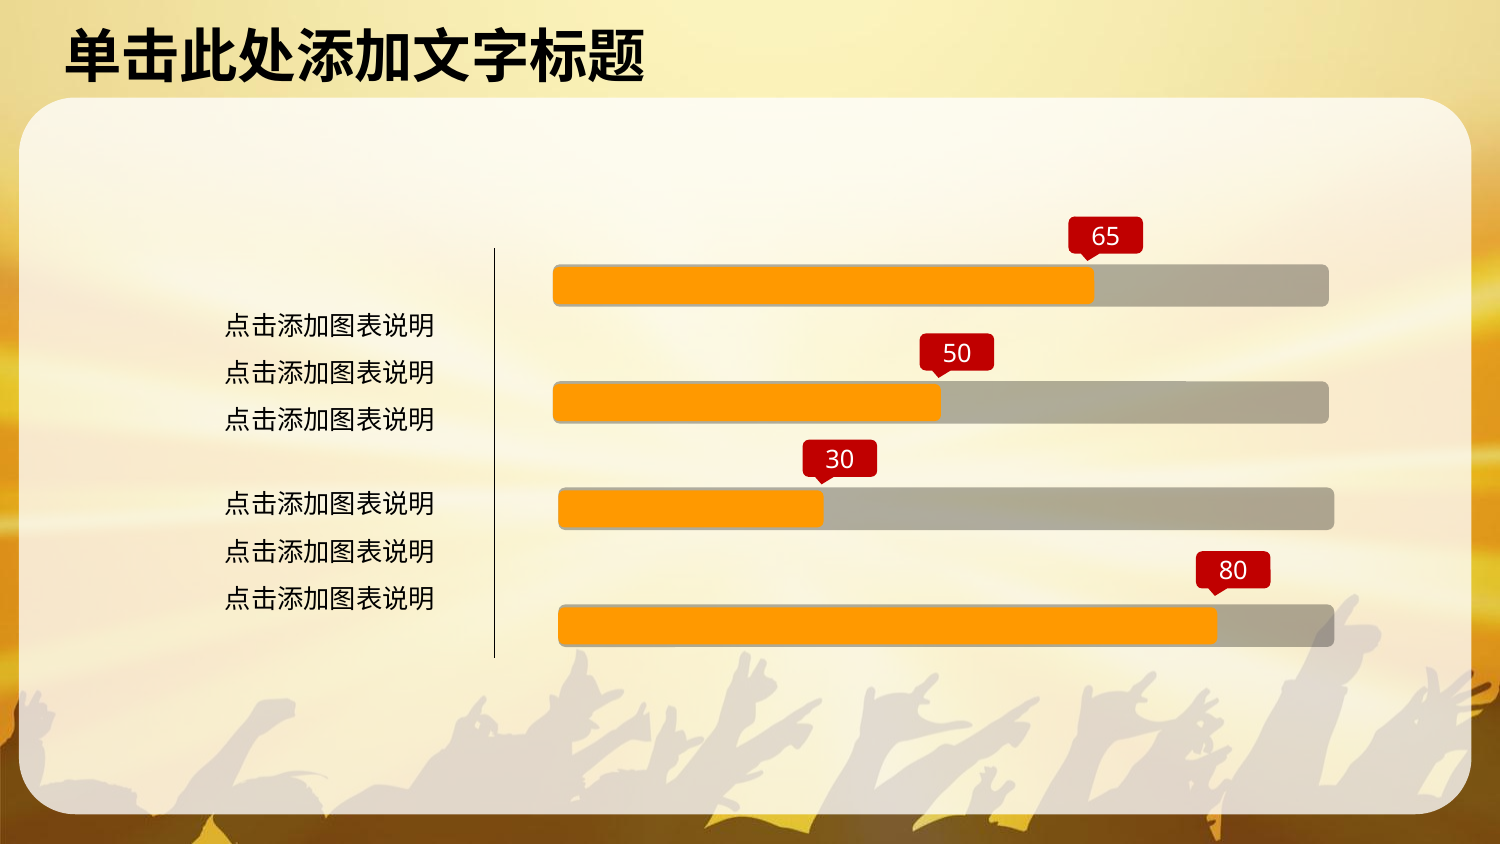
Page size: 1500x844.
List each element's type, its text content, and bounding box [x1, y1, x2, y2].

text_box [552, 263, 1331, 308]
text_box 80 [1194, 550, 1272, 598]
text_box [557, 606, 1219, 646]
text_box [552, 380, 1331, 425]
text_box [551, 265, 1096, 306]
text_box [551, 382, 943, 423]
text_box 65 [1067, 215, 1145, 263]
text_box 50 [918, 332, 996, 380]
picture [0, 0, 1500, 844]
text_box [164, 285, 495, 623]
text_box [557, 489, 825, 529]
text_box 30 [801, 438, 879, 486]
text_box [557, 603, 1336, 649]
text_box [557, 486, 1336, 532]
